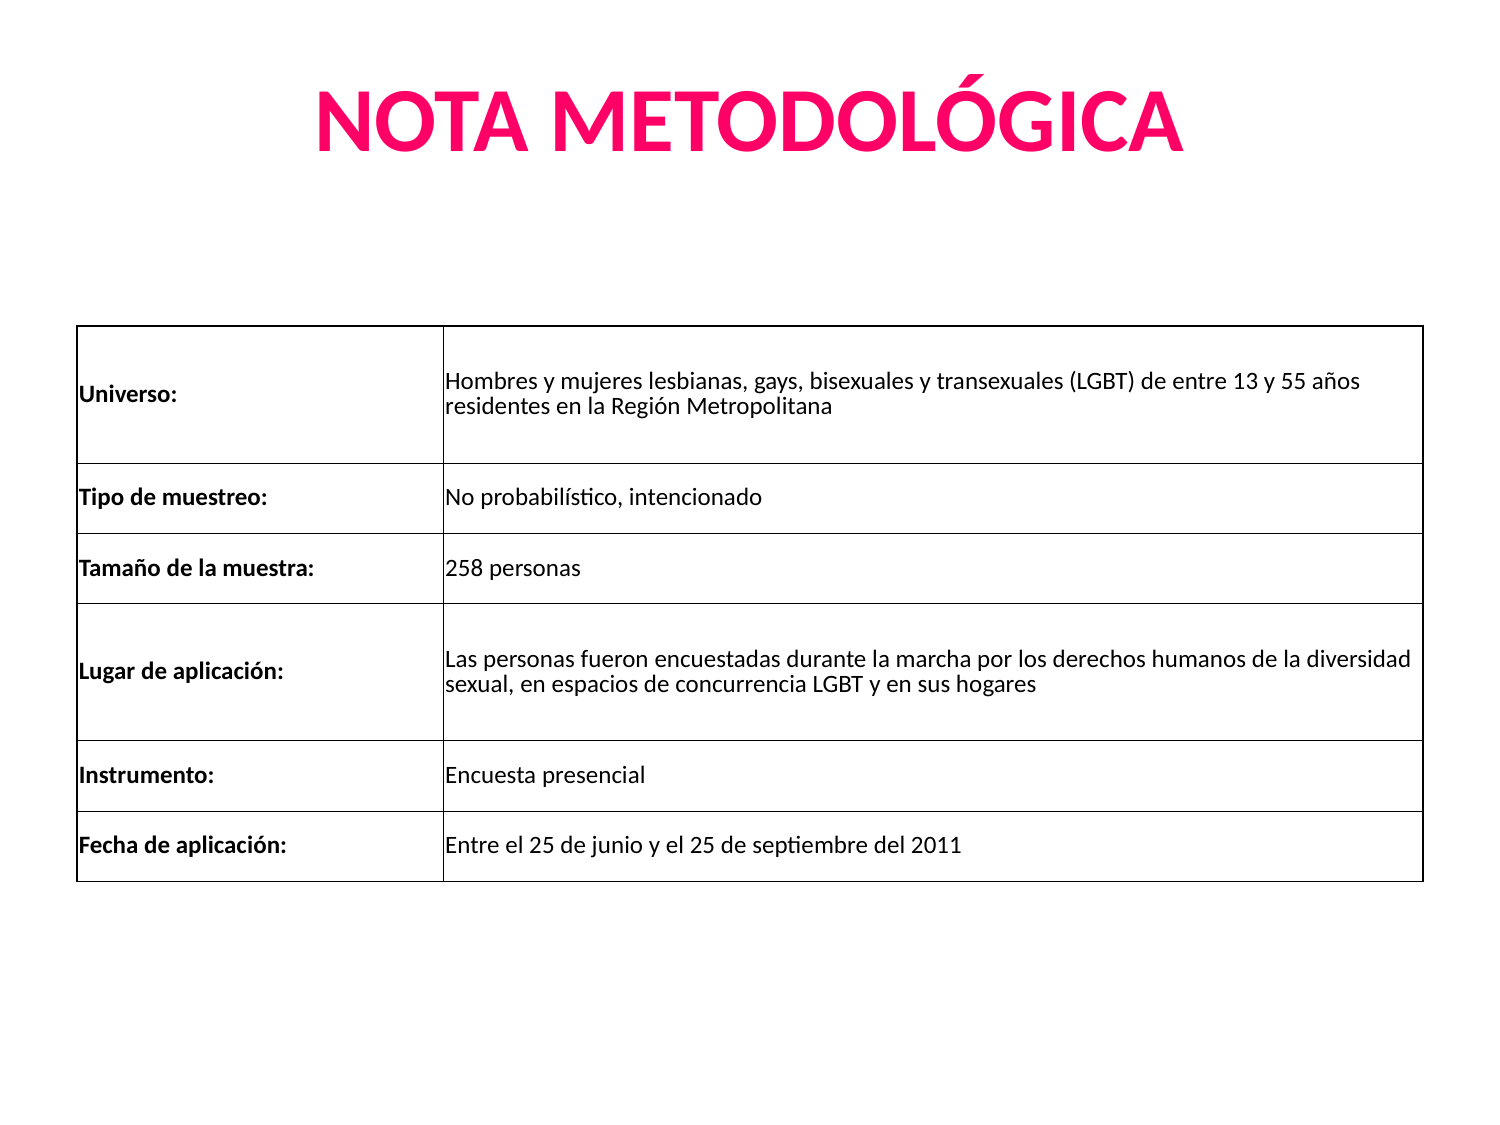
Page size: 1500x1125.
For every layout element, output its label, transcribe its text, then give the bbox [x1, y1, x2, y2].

table_cell Tipo de muestreo: [78, 464, 443, 533]
table_cell 258 personas [444, 534, 1422, 603]
table_cell No probabilístico, intencionado [444, 464, 1422, 533]
table_cell Fecha de aplicación: [78, 812, 443, 881]
table_header Hombres y mujeres lesbianas, gays, bisexuales y transexuales (LGBT) de entre 13 y 55 años residentes en la Región Metropolitana [444, 327, 1422, 463]
table_cell Las personas fueron encuestadas durante la marcha por los derechos humanos de la diversidad sexual, en espacios de concurrencia LGBT y en sus hogares [444, 604, 1422, 740]
table_header Universo: [78, 327, 443, 463]
title NOTA METODOLÓGICA [75, 45, 1425, 185]
table_cell Encuesta presencial [444, 741, 1422, 811]
table_cell Instrumento: [78, 741, 443, 811]
table_cell Entre el 25 de junio y el 25 de septiembre del 2011 [444, 812, 1422, 881]
table_cell Lugar de aplicación: [78, 604, 443, 740]
table_cell Tamaño de la muestra: [78, 534, 443, 603]
